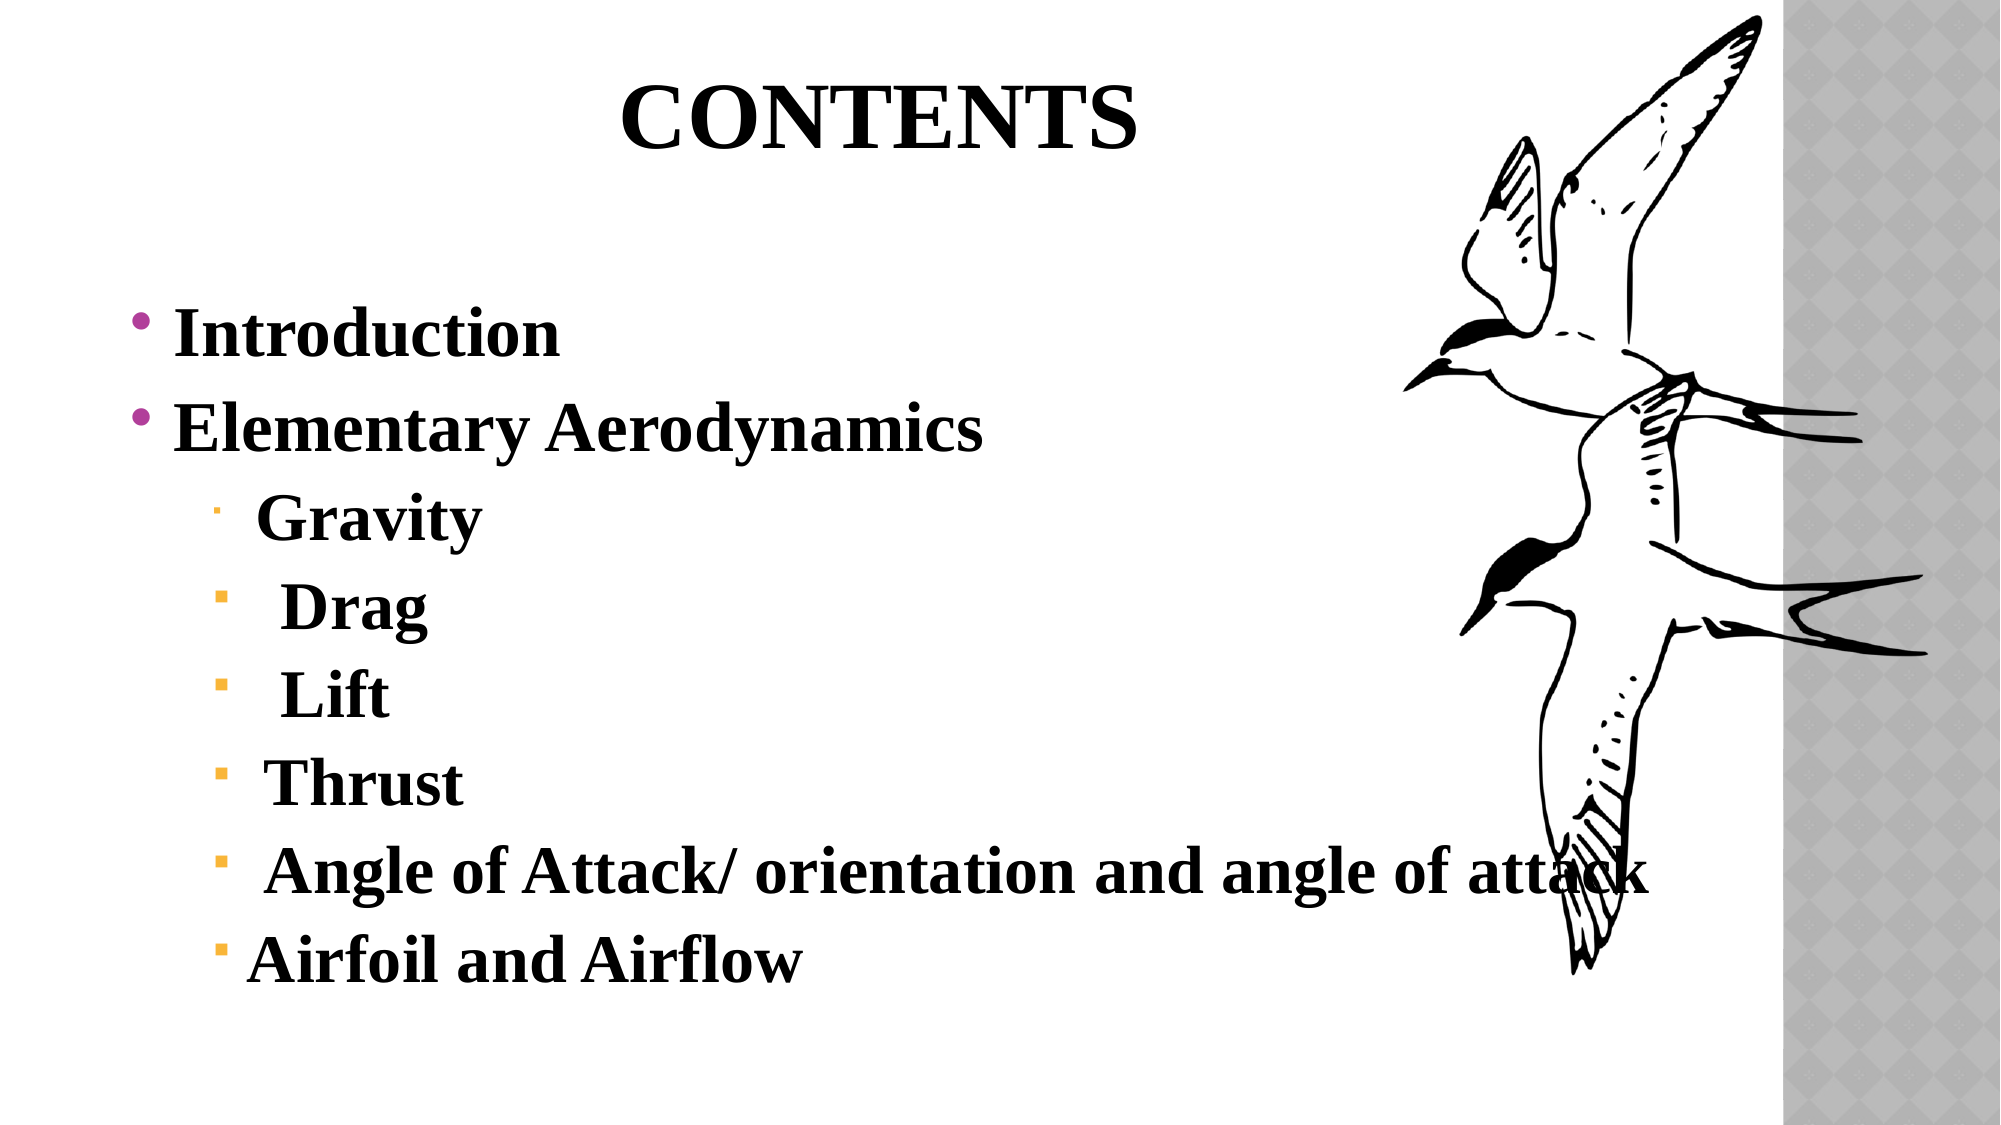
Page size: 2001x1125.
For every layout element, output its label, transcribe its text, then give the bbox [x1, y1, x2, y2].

list Introduction Elementary Aerodynamics Gravity Drag Lift Thrust Angle of Attack/ orientation and angle of attack Airfoil and Airflow [117, 277, 1276, 1012]
picture [1281, 0, 2000, 1053]
title CONTENTS [99, 52, 1276, 240]
